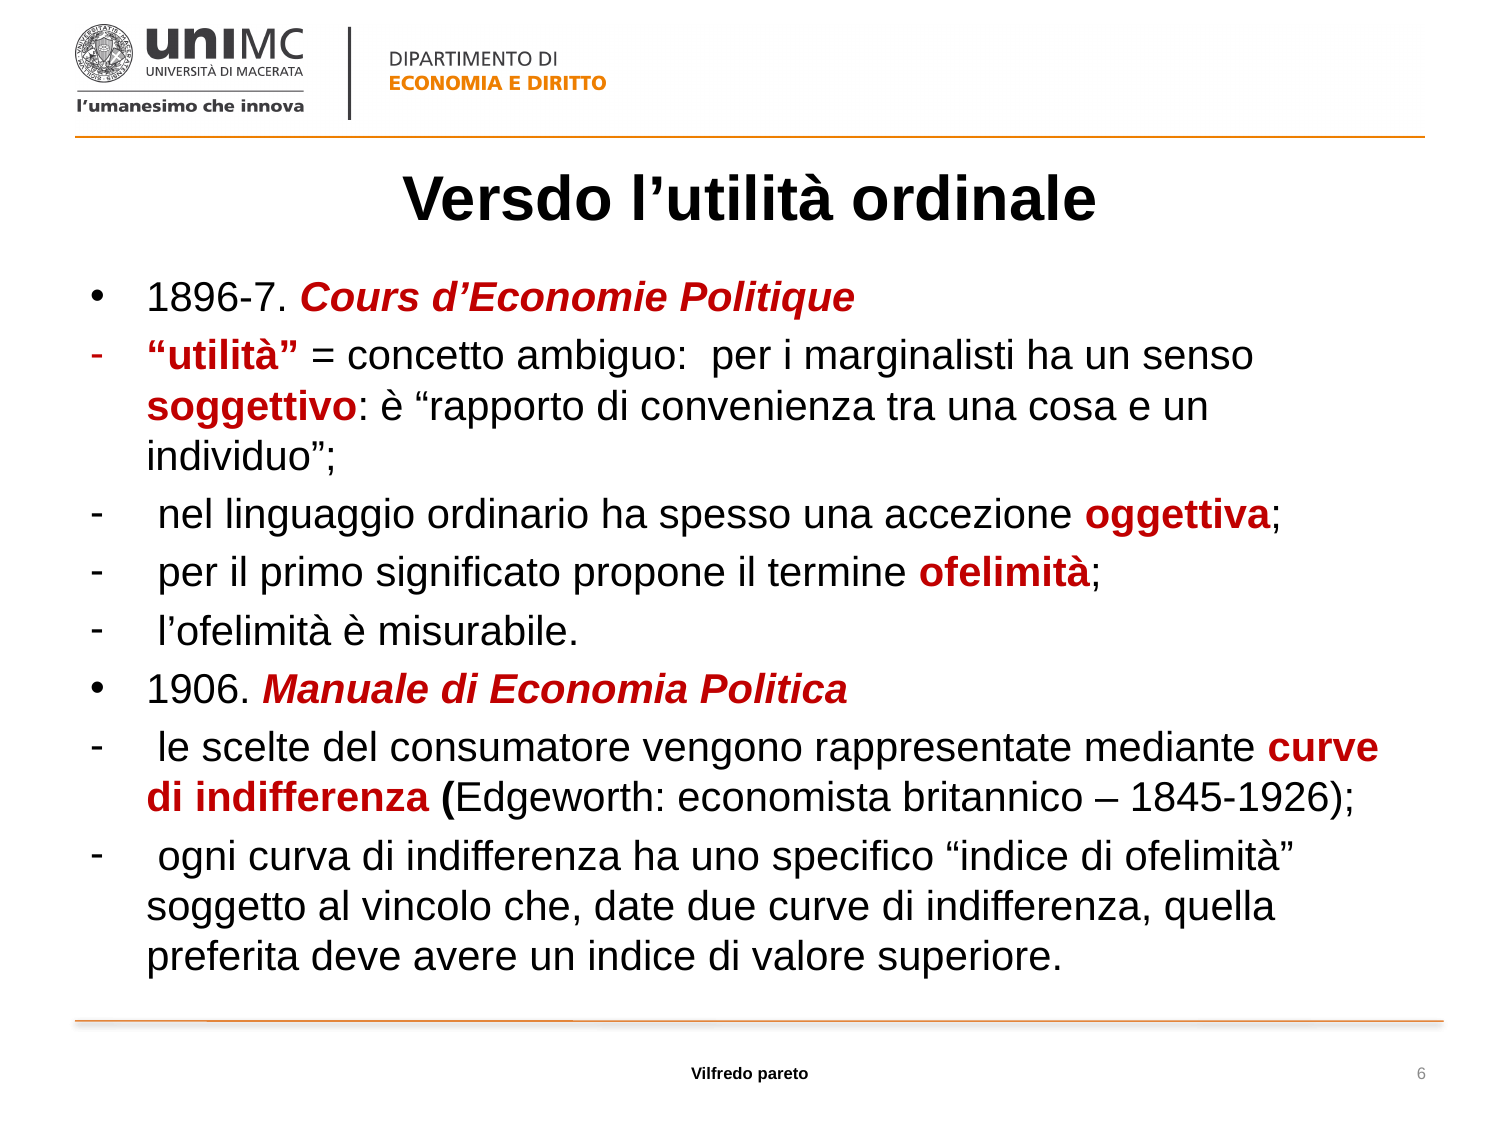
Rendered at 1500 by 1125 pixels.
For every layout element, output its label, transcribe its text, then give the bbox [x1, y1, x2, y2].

title Versdo l’utilità ordinale [75, 149, 1425, 241]
footer Vilfredo pareto [512, 1042, 988, 1103]
list 1896-7. Cours d’Economie Politique “utilità” = concetto ambiguo: per i marginalisti ha un senso soggettivo: è “rapporto di convenienza tra una cosa e un individuo”; nel linguaggio ordinario ha spesso una accezione oggettiva; per il primo significato propone il termine ofelimità; l’ofelimità è misurabile. 1906. Manuale di Economia Politica le scelte del consumatore vengono rappresentate mediante curve di indifferenza (Edgeworth: economista britannico – 1845-1926); ogni curva di indifferenza ha uno specifico “indice di ofelimità” soggetto al vincolo che, date due curve di indifferenza, quella preferita deve avere un indice di valore superiore. [75, 262, 1425, 1005]
picture [75, 24, 1425, 138]
slide_number 6 [1091, 1042, 1442, 1103]
